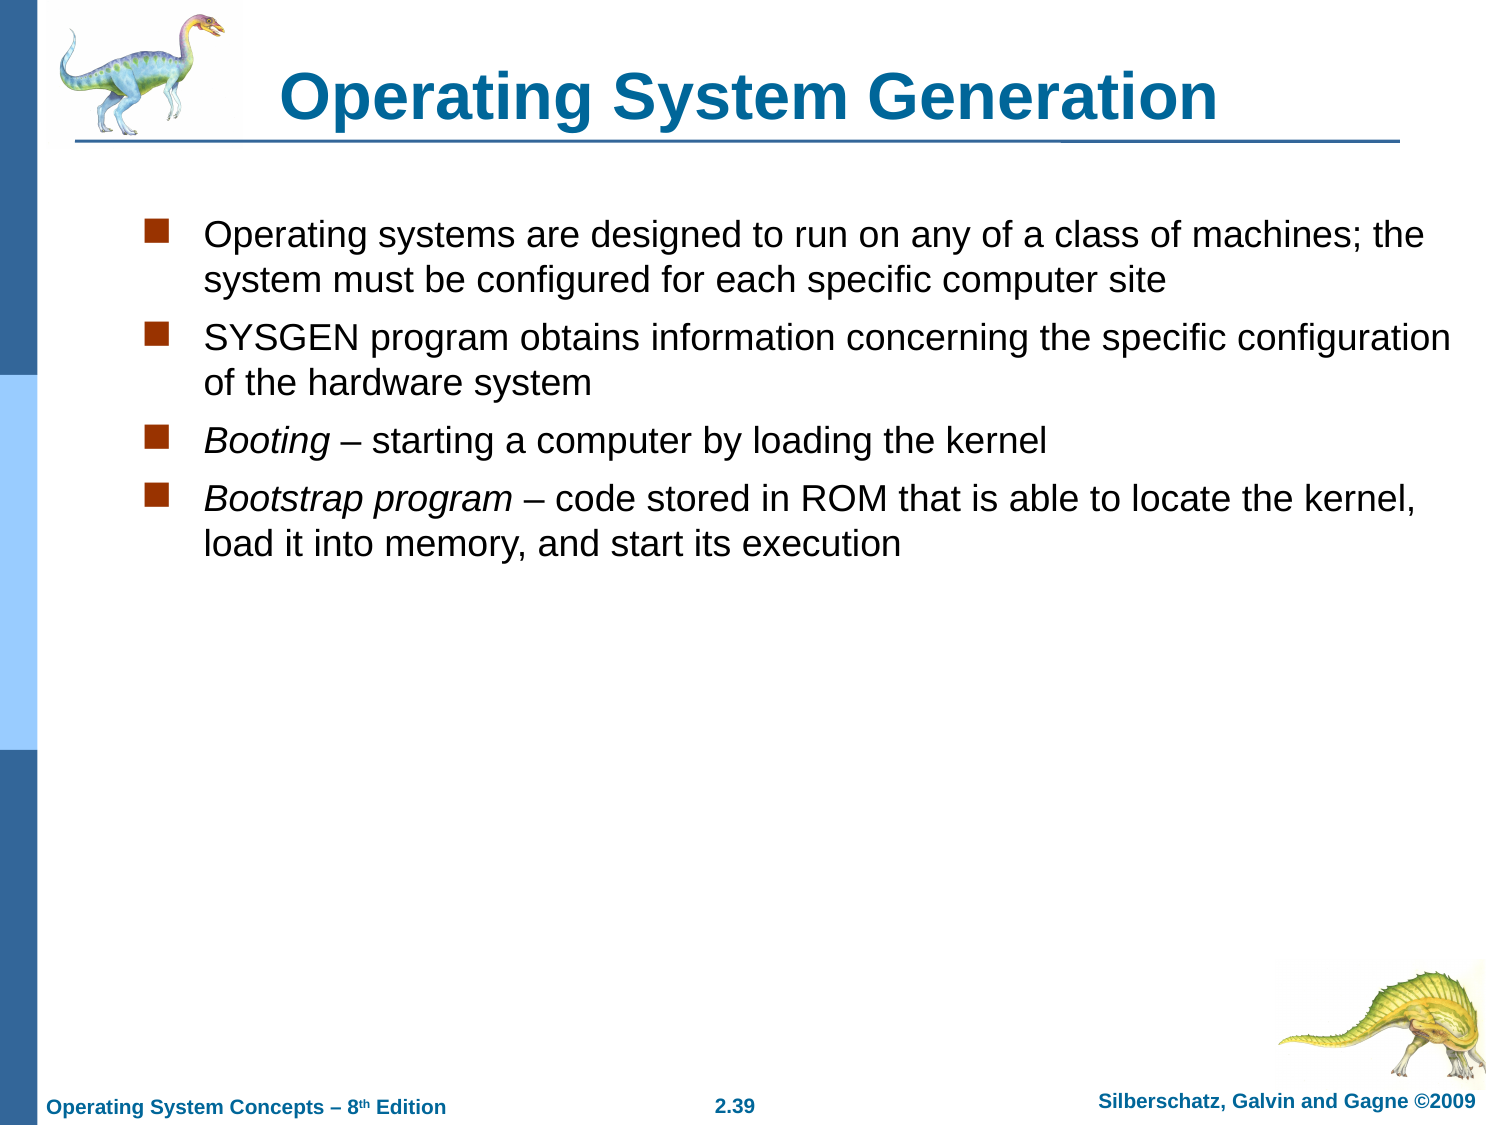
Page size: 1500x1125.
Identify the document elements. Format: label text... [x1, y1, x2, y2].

picture [1275, 959, 1486, 1090]
title Operating System Generation [74, 45, 1426, 141]
list Operating systems are designed to run on any of a class of machines; the system must be configured for each specific computer site SYSGEN program obtains information concerning the specific configuration of the hardware system Booting – starting a computer by loading the kernel Bootstrap program – code stored in ROM that is able to locate the kernel, load it into memory, and start its execution [132, 202, 1483, 946]
picture [46, 0, 243, 149]
